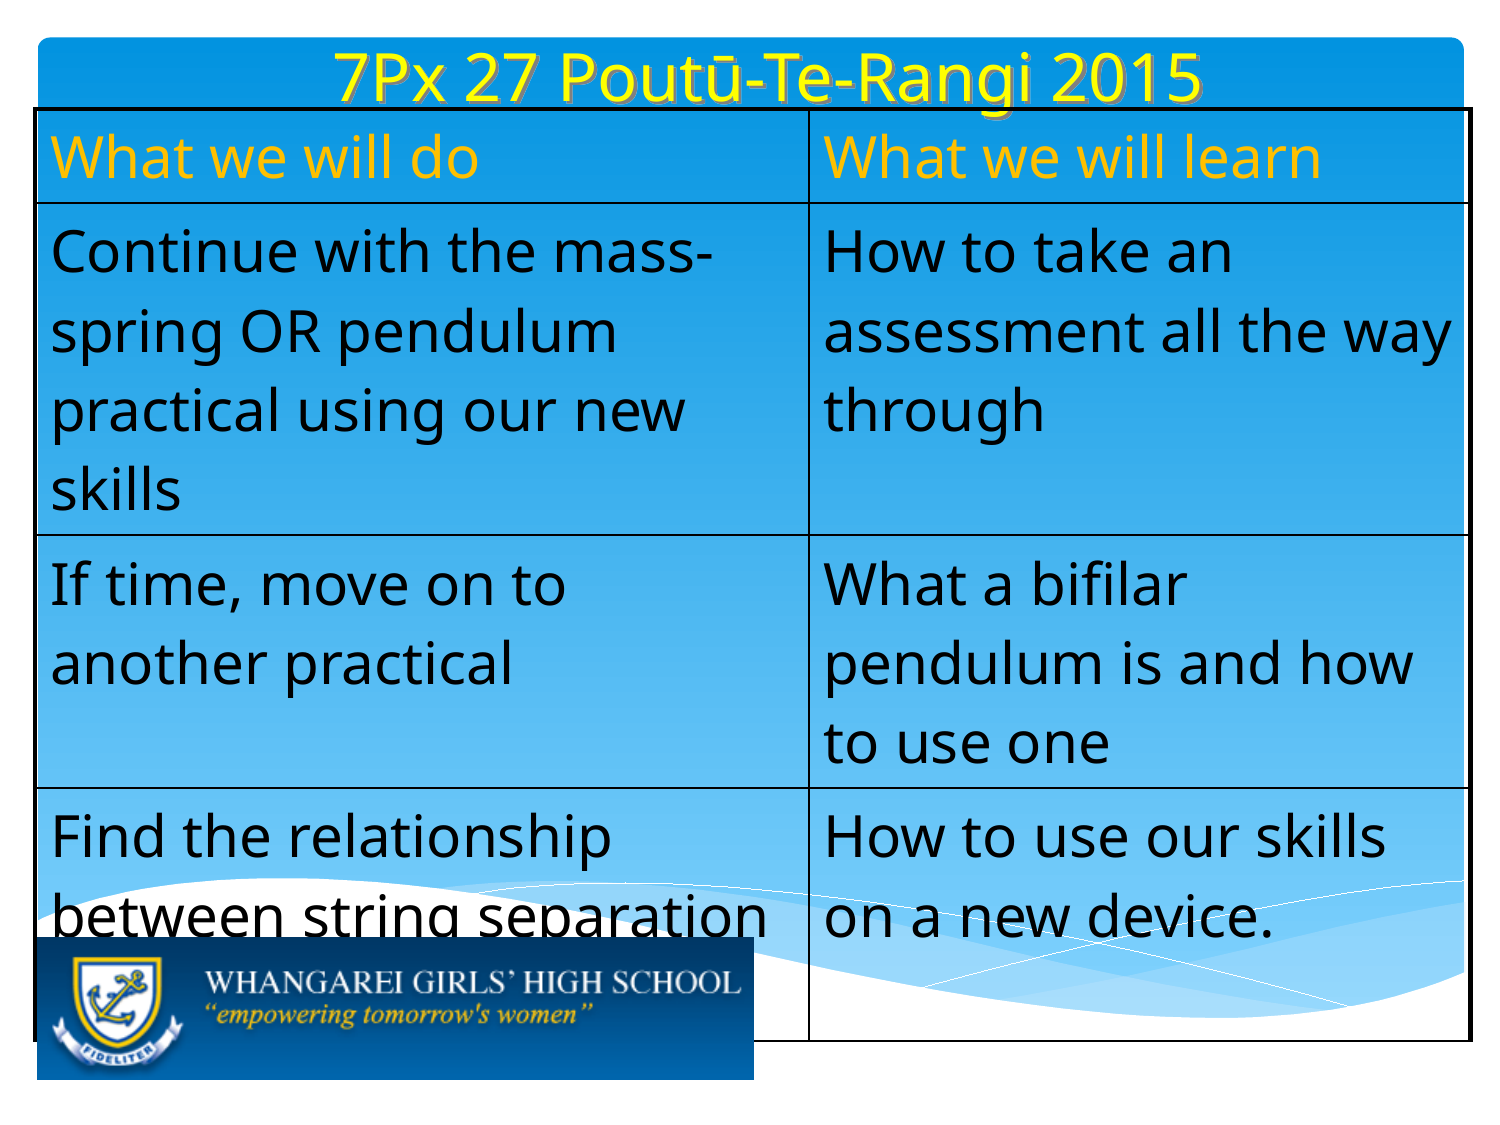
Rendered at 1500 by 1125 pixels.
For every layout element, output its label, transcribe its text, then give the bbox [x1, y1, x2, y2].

table_header What we will do [37, 111, 808, 202]
table_cell How to use our skills on a new device. [810, 789, 1468, 1040]
table_cell Find the relationship between string separation and period [37, 789, 808, 1040]
table_cell How to take an assessment all the way through [810, 204, 1468, 534]
table_cell Continue with the mass-spring OR pendulum practical using our new skills [37, 204, 808, 534]
table_cell What a bifilar pendulum is and how to use one [810, 536, 1468, 787]
table_header What we will learn [810, 111, 1468, 202]
table_cell If time, move on to another practical [37, 536, 808, 787]
text_box 7Px 27 Poutū-Te-Rangi 2015 [162, 24, 1375, 107]
picture [37, 937, 754, 1080]
